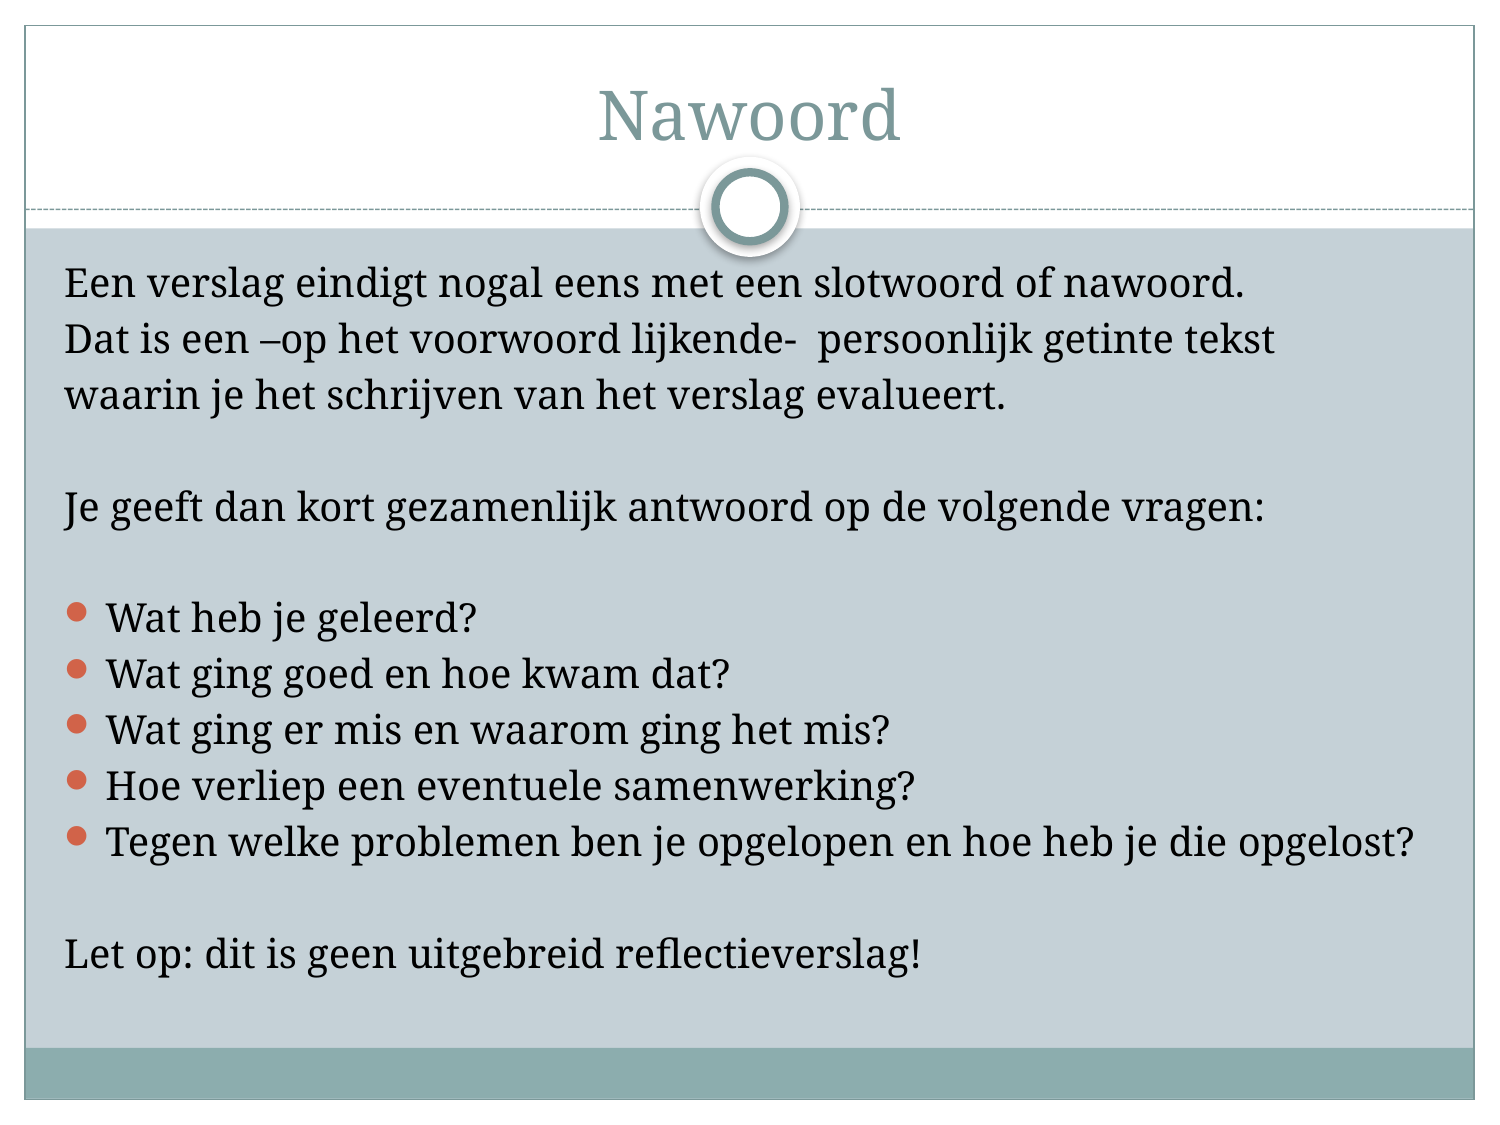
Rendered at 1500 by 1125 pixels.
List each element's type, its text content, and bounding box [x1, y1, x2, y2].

list Een verslag eindigt nogal eens met een slotwoord of nawoord. Dat is een –op het voorwoord lijkende- persoonlijk getinte tekst waarin je het schrijven van het verslag evalueert. Je geeft dan kort gezamenlijk antwoord op de volgende vragen: Wat heb je geleerd? Wat ging goed en hoe kwam dat? Wat ging er mis en waarom ging het mis? Hoe verliep een eventuele samenwerking? Tegen welke problemen ben je opgelopen en hoe heb je die opgelost? Let op: dit is geen uitgebreid reflectieverslag! [49, 250, 1445, 1001]
title Nawoord [49, 37, 1450, 162]
